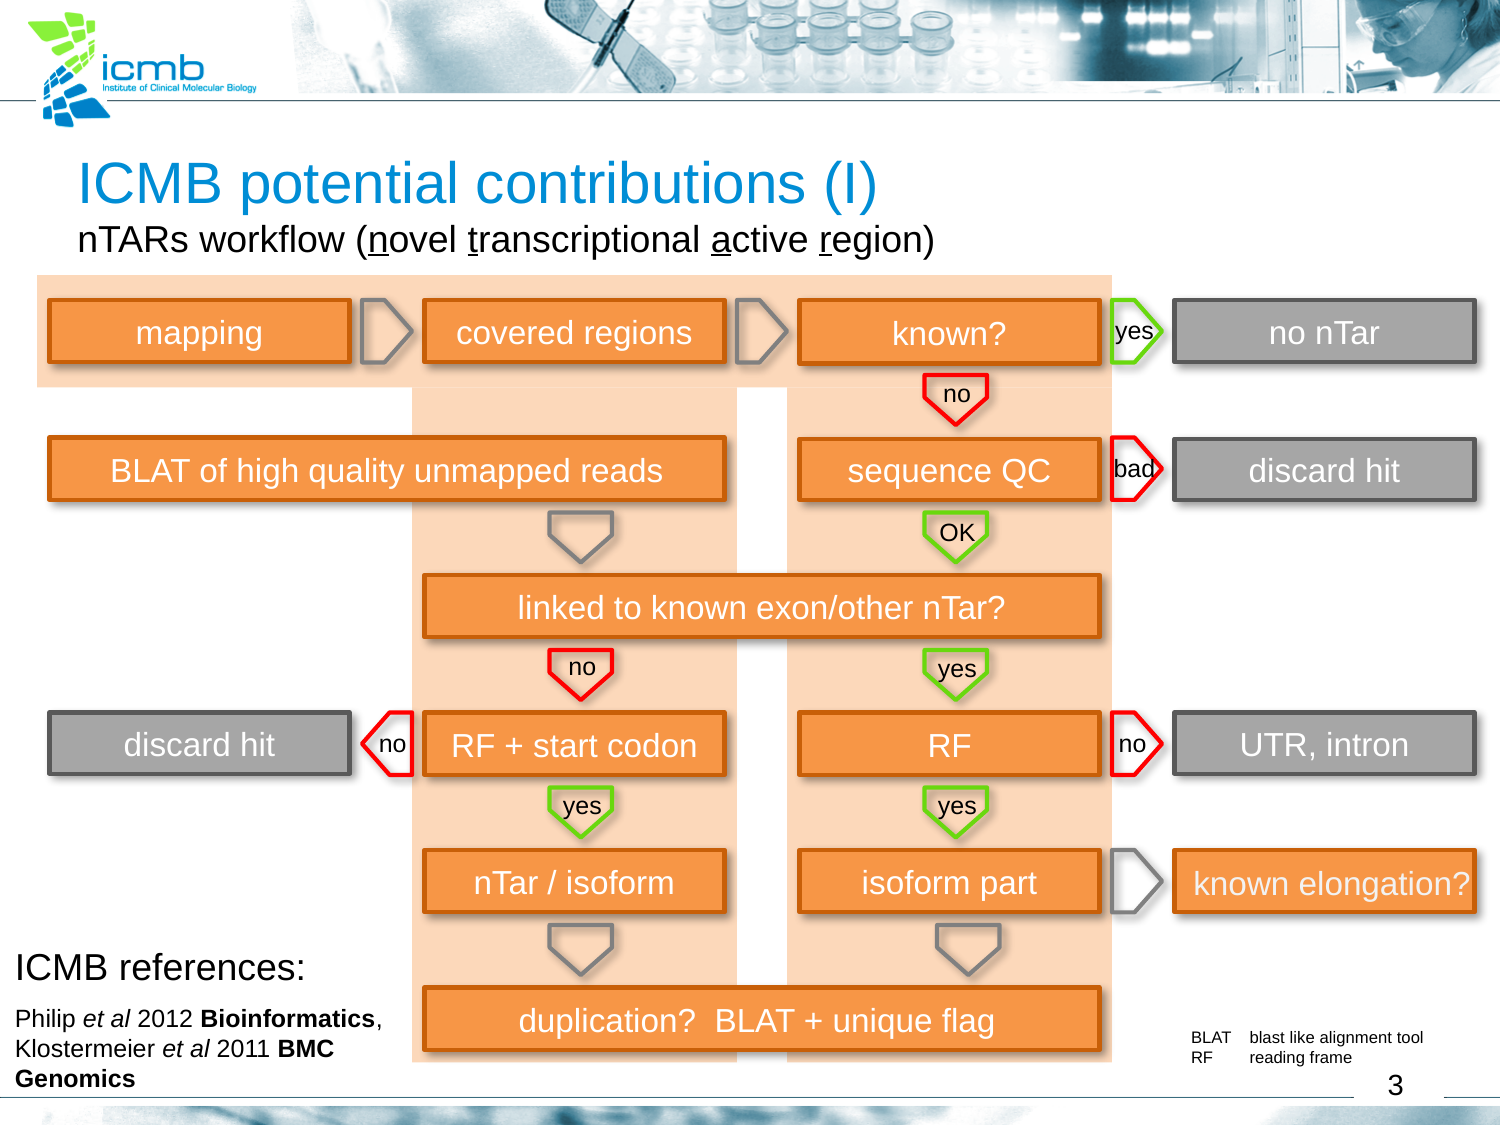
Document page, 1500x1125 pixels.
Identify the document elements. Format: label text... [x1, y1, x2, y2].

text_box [1099, 299, 1475, 363]
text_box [49, 299, 1098, 364]
text_box BLAT blast like alignment tool RF reading frame [1176, 1019, 1440, 1075]
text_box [1111, 849, 1488, 913]
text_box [49, 712, 419, 776]
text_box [799, 782, 1100, 913]
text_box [424, 508, 1100, 638]
text_box [35, 273, 1114, 390]
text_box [1098, 437, 1475, 501]
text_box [424, 643, 1100, 776]
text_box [411, 783, 1113, 1063]
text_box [1103, 508, 1113, 710]
text_box ICMB references: Philip et al 2012 Bioinformatics, Klostermeier et al 2011 BMC Genomics [0, 935, 463, 1101]
picture [0, 0, 1500, 1125]
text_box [411, 572, 420, 710]
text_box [1105, 387, 1113, 435]
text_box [1103, 712, 1475, 776]
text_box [799, 369, 1100, 501]
text_box ICMB potential contributions (I) nTARs workflow (novel transcriptional active region) [62, 137, 951, 268]
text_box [411, 387, 796, 507]
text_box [49, 437, 725, 563]
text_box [424, 782, 725, 913]
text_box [424, 924, 1100, 1051]
